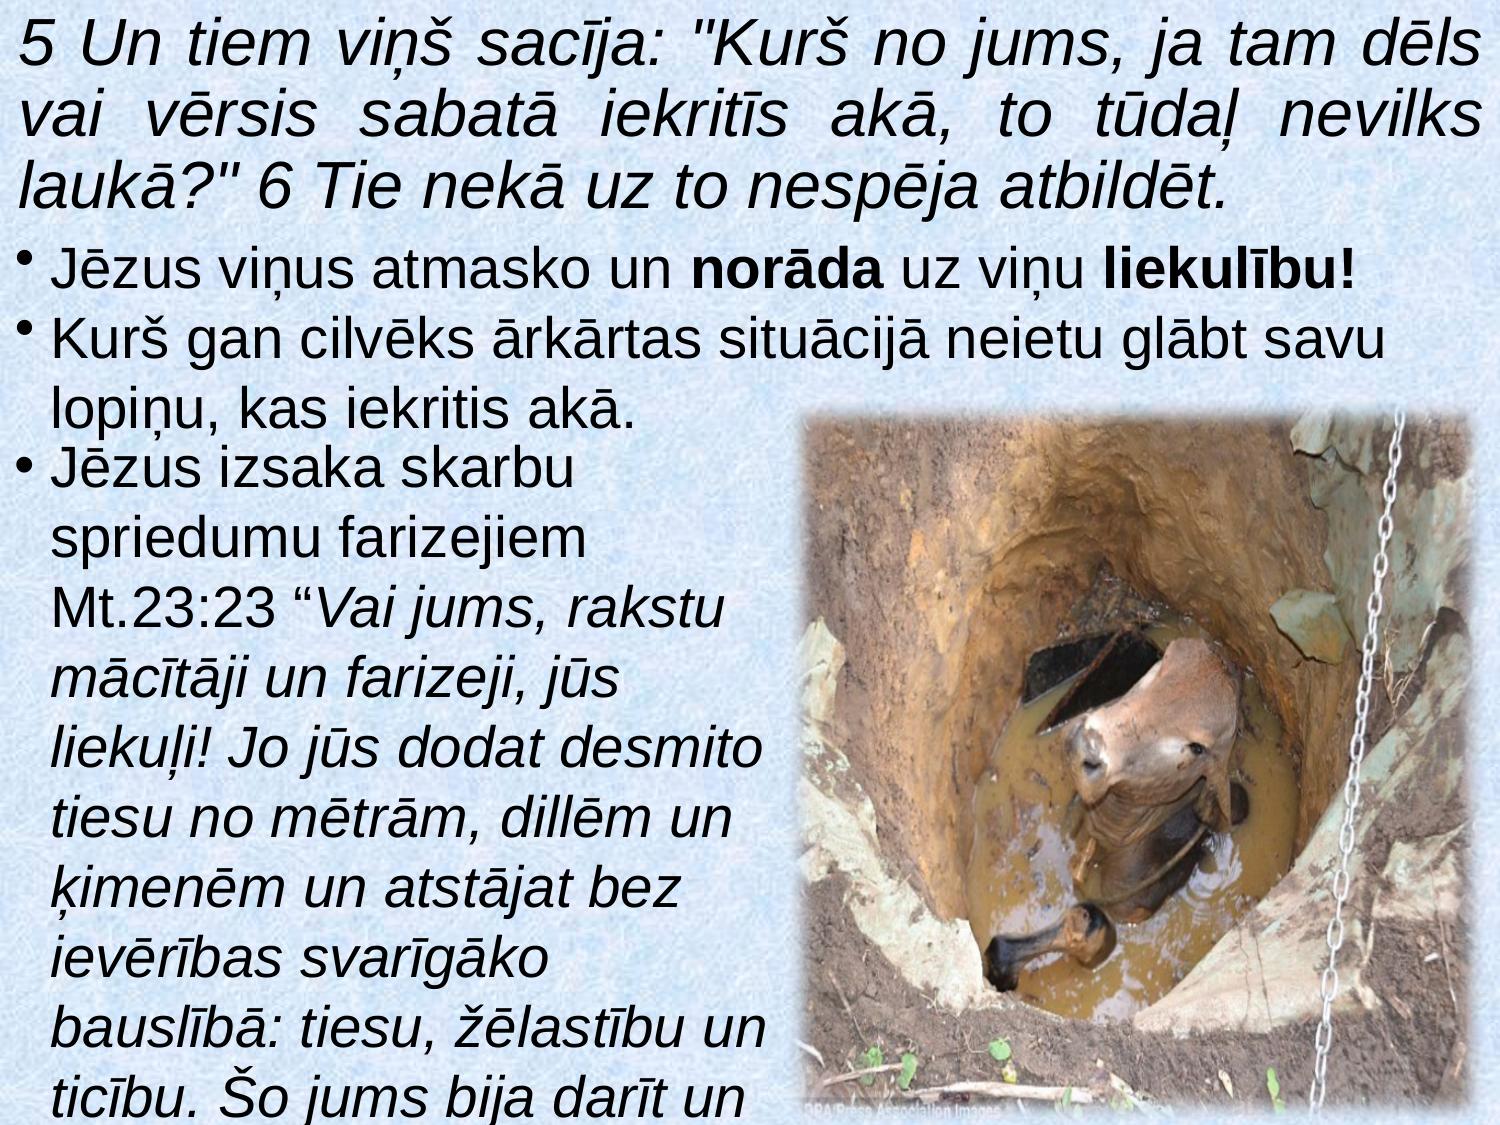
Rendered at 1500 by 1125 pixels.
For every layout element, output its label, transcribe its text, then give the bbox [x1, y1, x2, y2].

picture [784, 398, 1500, 1125]
picture [0, 178, 1500, 222]
text_box Jēzus izsaka skarbu spriedumu farizejiem Mt.23:23 “Vai jums, rakstu mācītāji un farizeji, jūs liekuļi! Jo jūs dodat desmito tiesu no mētrām, dillēm un ķimenēm un atstājat bez ievērības svarīgāko bauslībā: tiesu, žēlastību un ticību. Šo jums bija darīt un to neatstāt.” [0, 421, 779, 1125]
text_box Jēzus viņus atmasko un norāda uz viņu liekulību! Kurš gan cilvēks ārkārtas situācijā neietu glābt savu lopiņu, kas iekritis akā. [0, 222, 1500, 518]
list 5 Un tiem viņš sacīja: "Kurš no jums, ja tam dēls vai vērsis sabatā iekritīs akā, to tūdaļ nevilks laukā?" 6 Tie nekā uz to nespēja atbildēt. [0, 0, 1500, 178]
